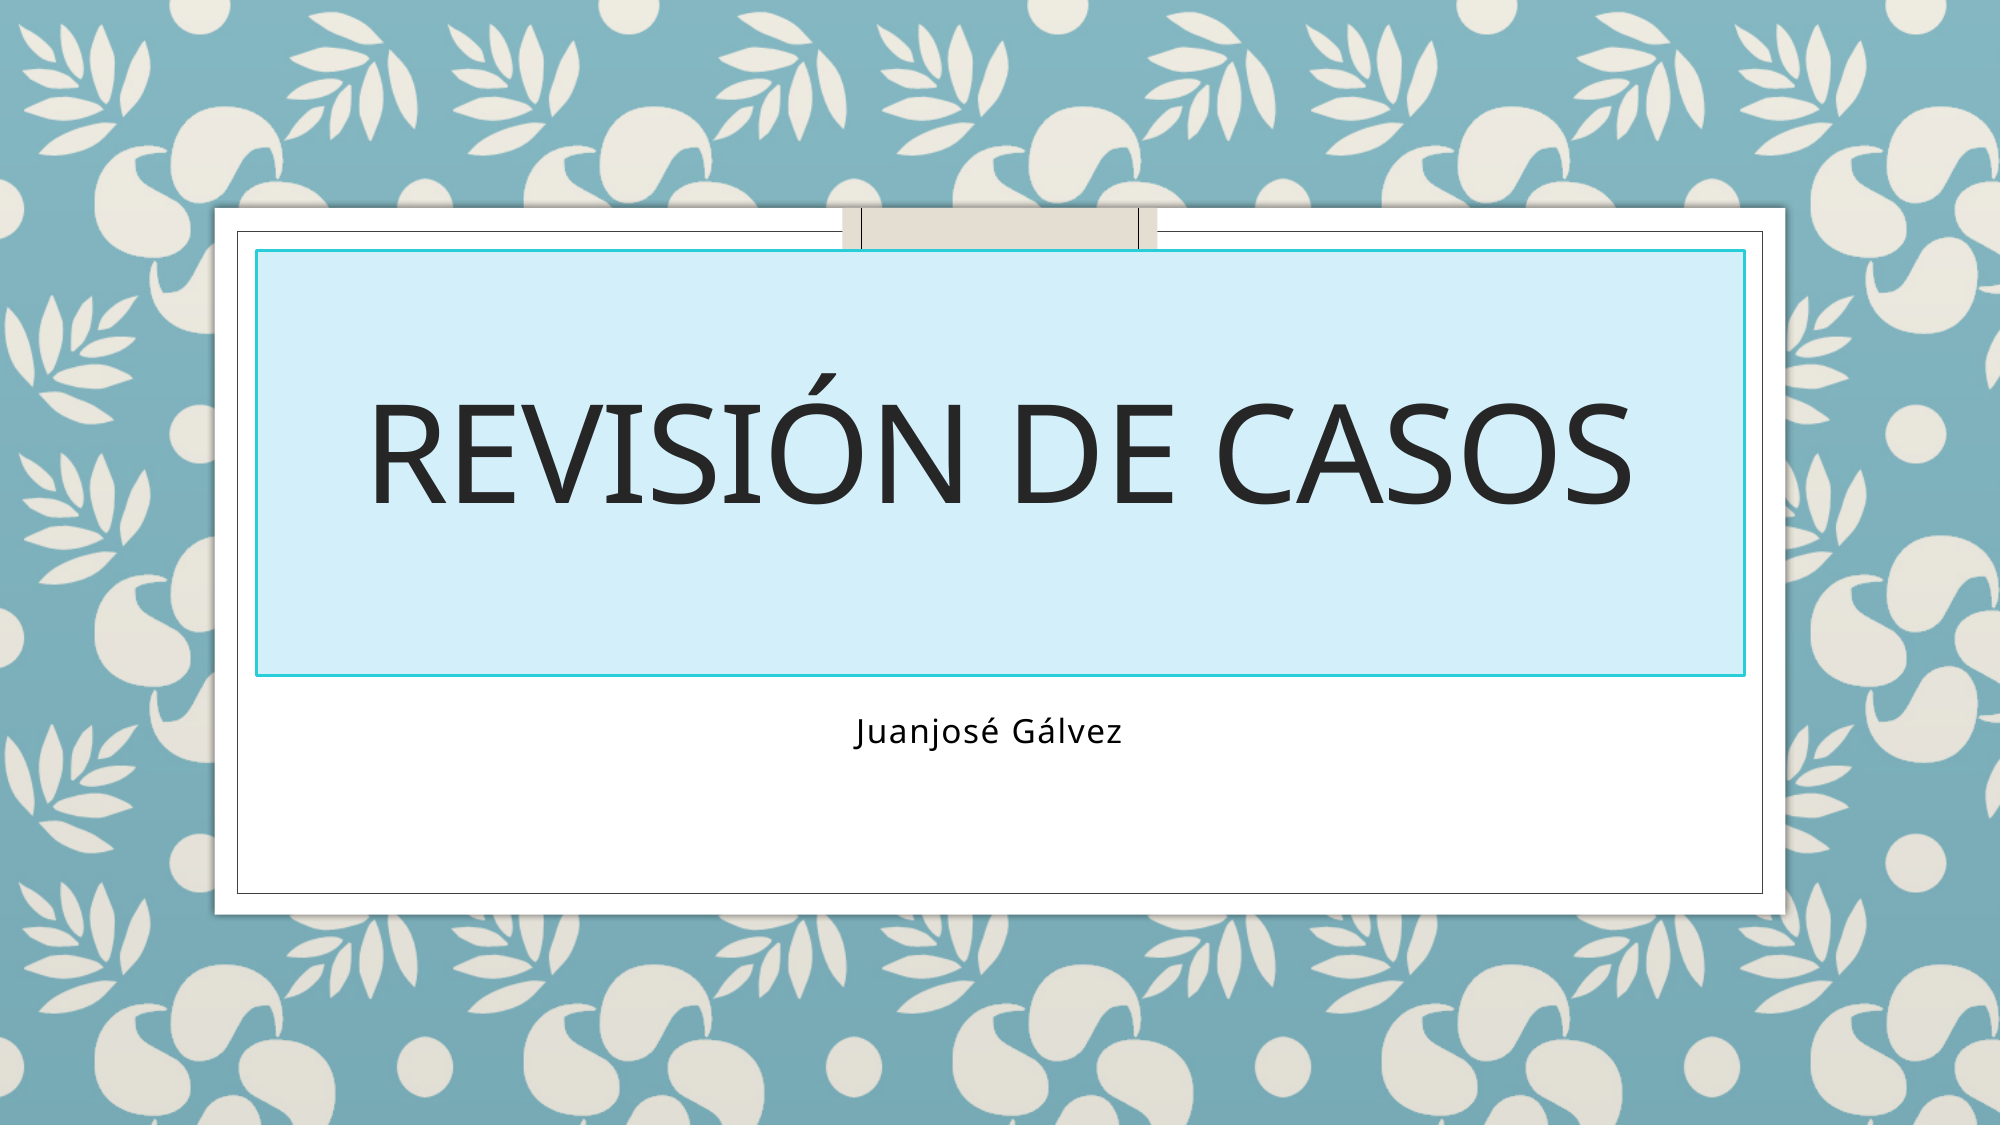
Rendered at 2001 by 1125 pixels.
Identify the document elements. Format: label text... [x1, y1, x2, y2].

subtitle Juanjosé Gálvez [256, 702, 1744, 778]
title Revisión de casos [256, 249, 1745, 676]
